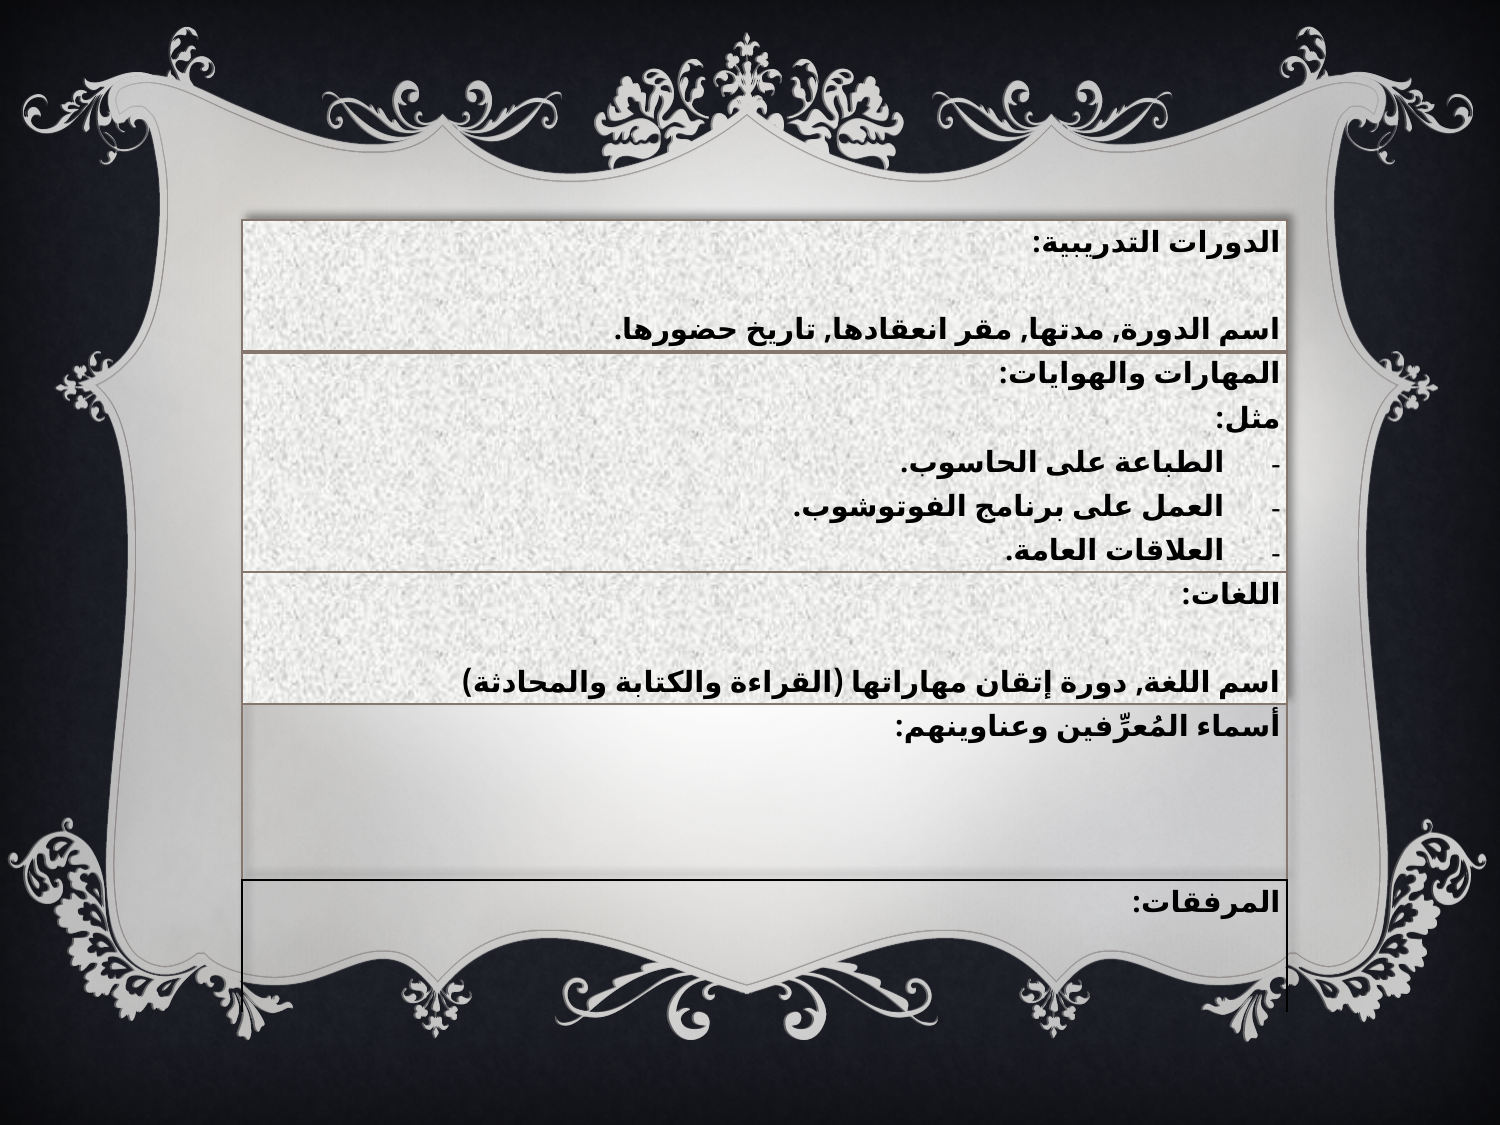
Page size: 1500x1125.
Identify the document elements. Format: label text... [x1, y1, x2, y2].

picture [0, 0, 1500, 1125]
table_cell اللغات: اسم اللغة, دورة إتقان مهاراتها (القراءة والكتابة والمحادثة) [243, 573, 1286, 703]
table_cell المرفقات: [243, 881, 1286, 1012]
table_cell المهارات والهوايات: مثل: الطباعة على الحاسوب. العمل على برنامج الفوتوشوب. العلاقات العامة. [243, 354, 1286, 571]
table_cell أسماء المُعرِّفين وعناوينهم: [243, 705, 1286, 879]
table_header الدورات التدريبية: اسم الدورة, مدتها, مقر انعقادها, تاريخ حضورها. [243, 221, 1286, 350]
